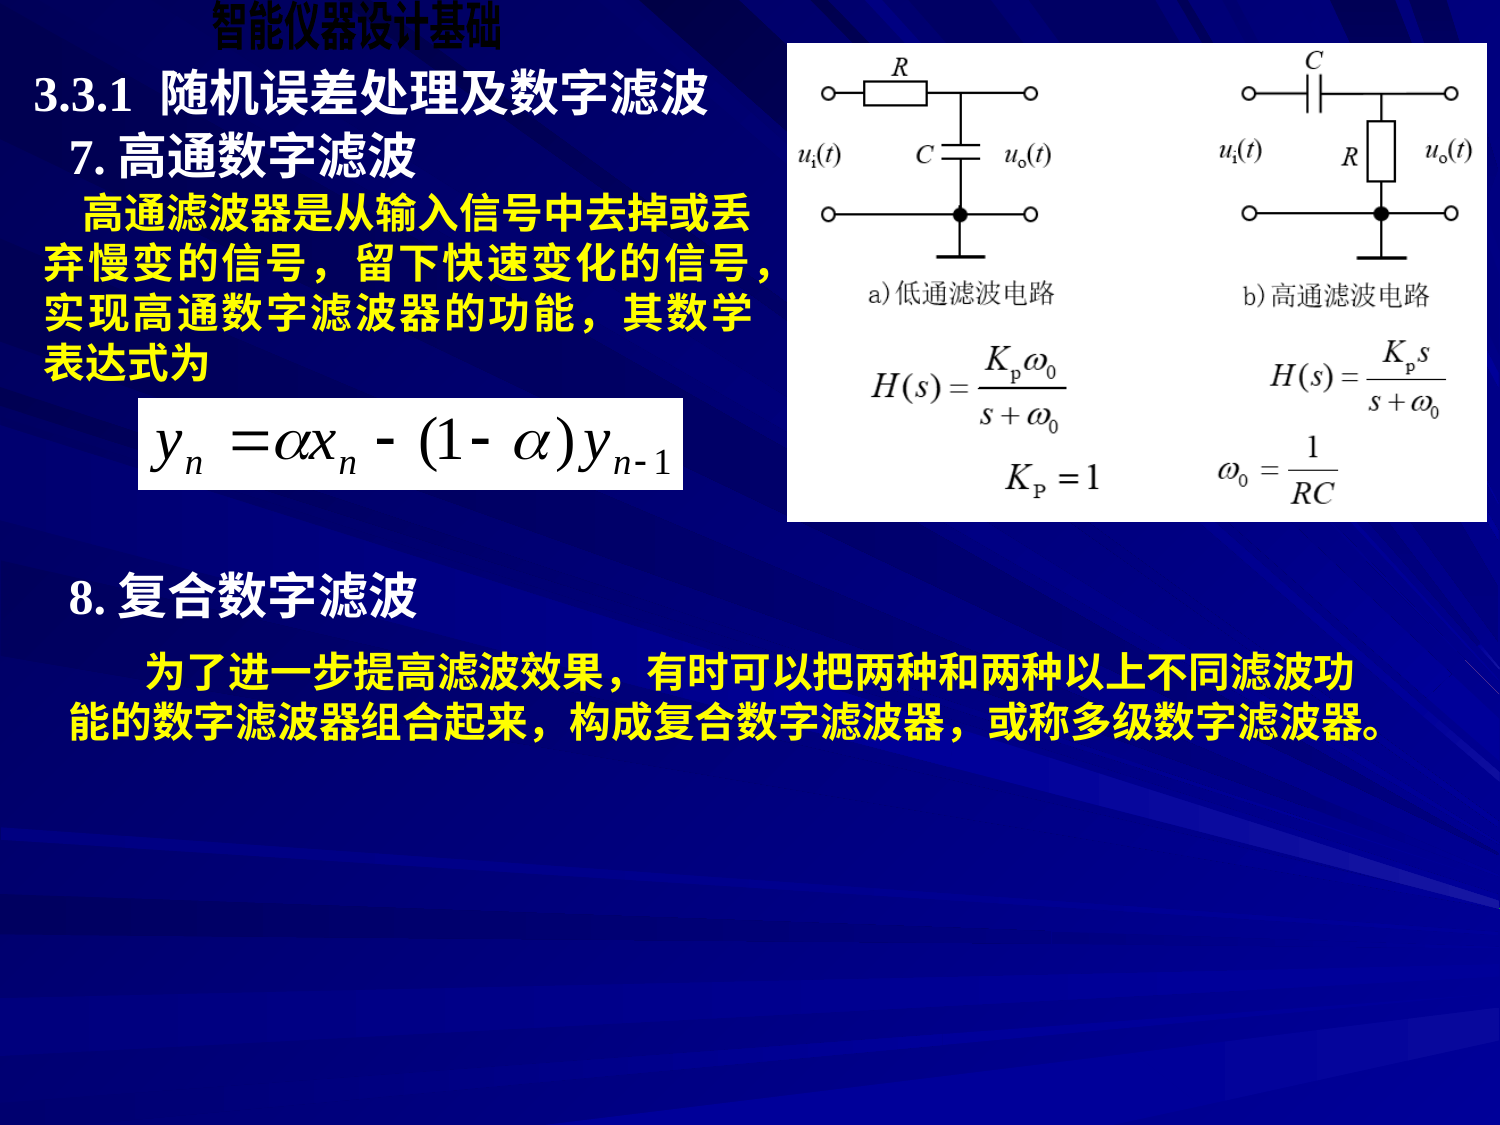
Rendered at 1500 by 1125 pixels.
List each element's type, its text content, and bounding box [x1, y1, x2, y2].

text_box 7.高通数字滤波 [53, 117, 481, 179]
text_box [137, 398, 684, 491]
text_box 8.复合数字滤波 为了进一步提高滤波效果，有时可以把两种和两种以上不同滤波功能的数字滤波器组合起来，构成复合数字滤波器，或称多级数字滤波器。 [53, 557, 1392, 803]
text_box 高通滤波器是从输入信号中去掉或丢弃慢变的信号，留下快速变化的信号，实现高通数字滤波器的功能，其数学表达式为 [29, 179, 768, 395]
text_box 3.3.1 随机误差处理及数字滤波 [18, 54, 782, 130]
picture [787, 42, 1487, 523]
